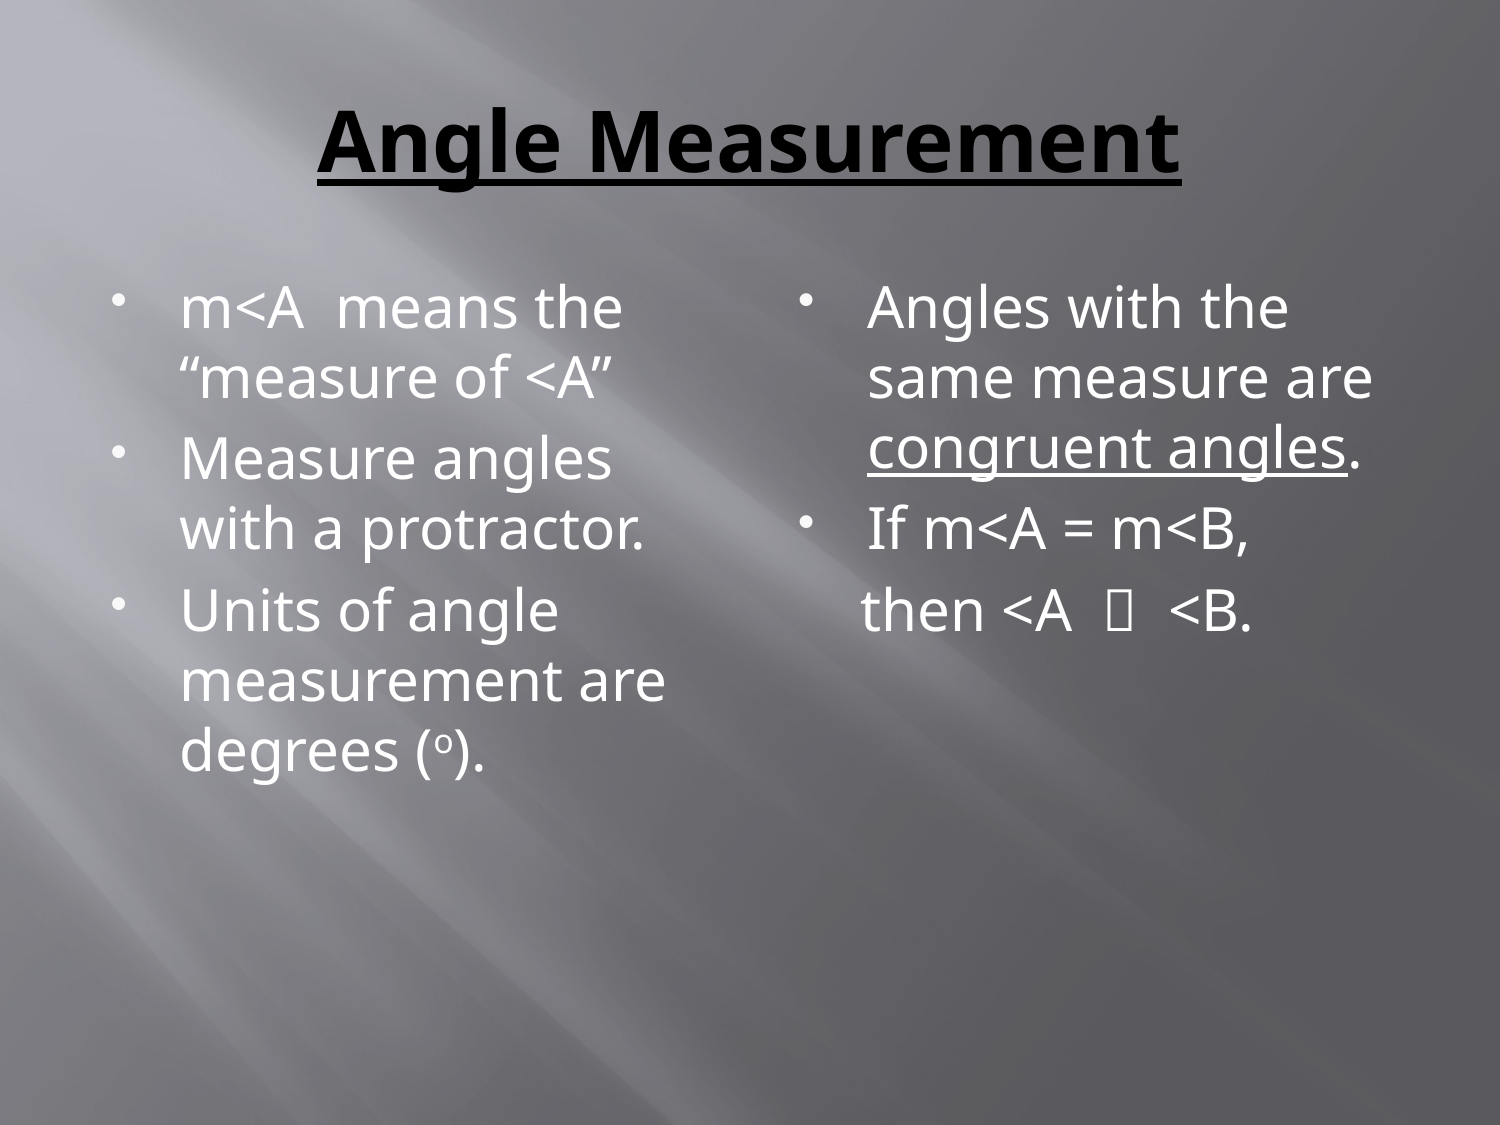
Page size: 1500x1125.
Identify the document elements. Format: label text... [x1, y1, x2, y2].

list m<A means the “measure of <A” Measure angles with a protractor. Units of angle measurement are degrees (o). [75, 262, 738, 1005]
list Angles with the same measure are congruent angles. If m<A = m<B, then <A  <B. [762, 262, 1425, 1005]
title Angle Measurement [75, 45, 1425, 233]
